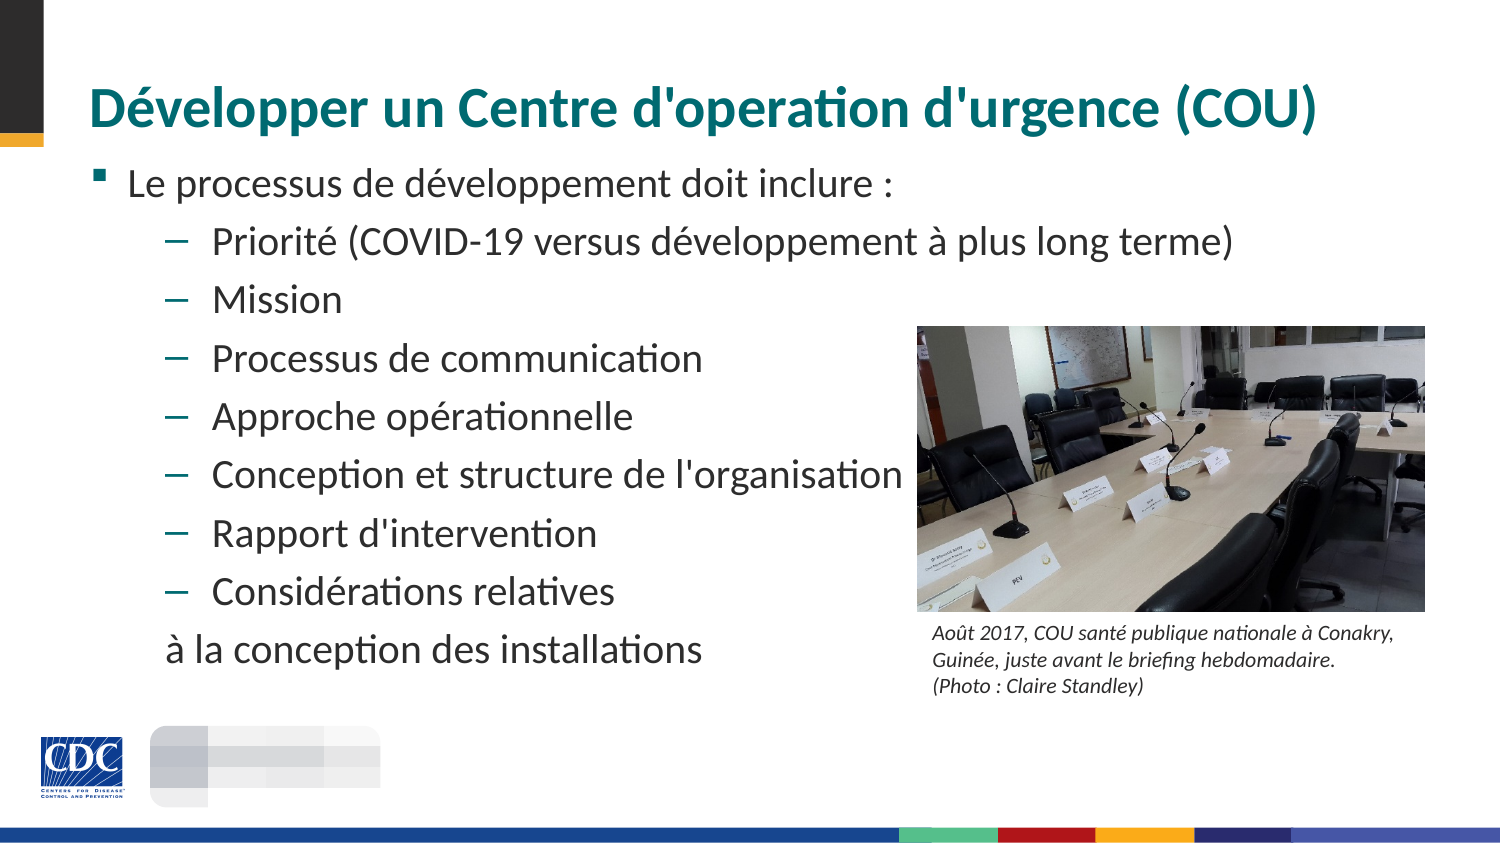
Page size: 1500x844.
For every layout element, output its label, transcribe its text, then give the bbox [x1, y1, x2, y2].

title Développer un Centre d'operation d'urgence (COU) [75, 33, 1425, 147]
list Le processus de développement doit inclure : Priorité (COVID-19 versus développement à plus long terme) Mission Processus de communication Approche opérationnelle Conception et structure de l'organisation Rapport d'intervention Considérations relatives à la conception des installations [75, 147, 1414, 696]
picture [41, 737, 125, 798]
text_box Août 2017, COU santé publique nationale à Conakry, Guinée, juste avant le briefing hebdomadaire. (Photo : Claire Standley) [917, 619, 1425, 706]
picture [917, 326, 1426, 612]
